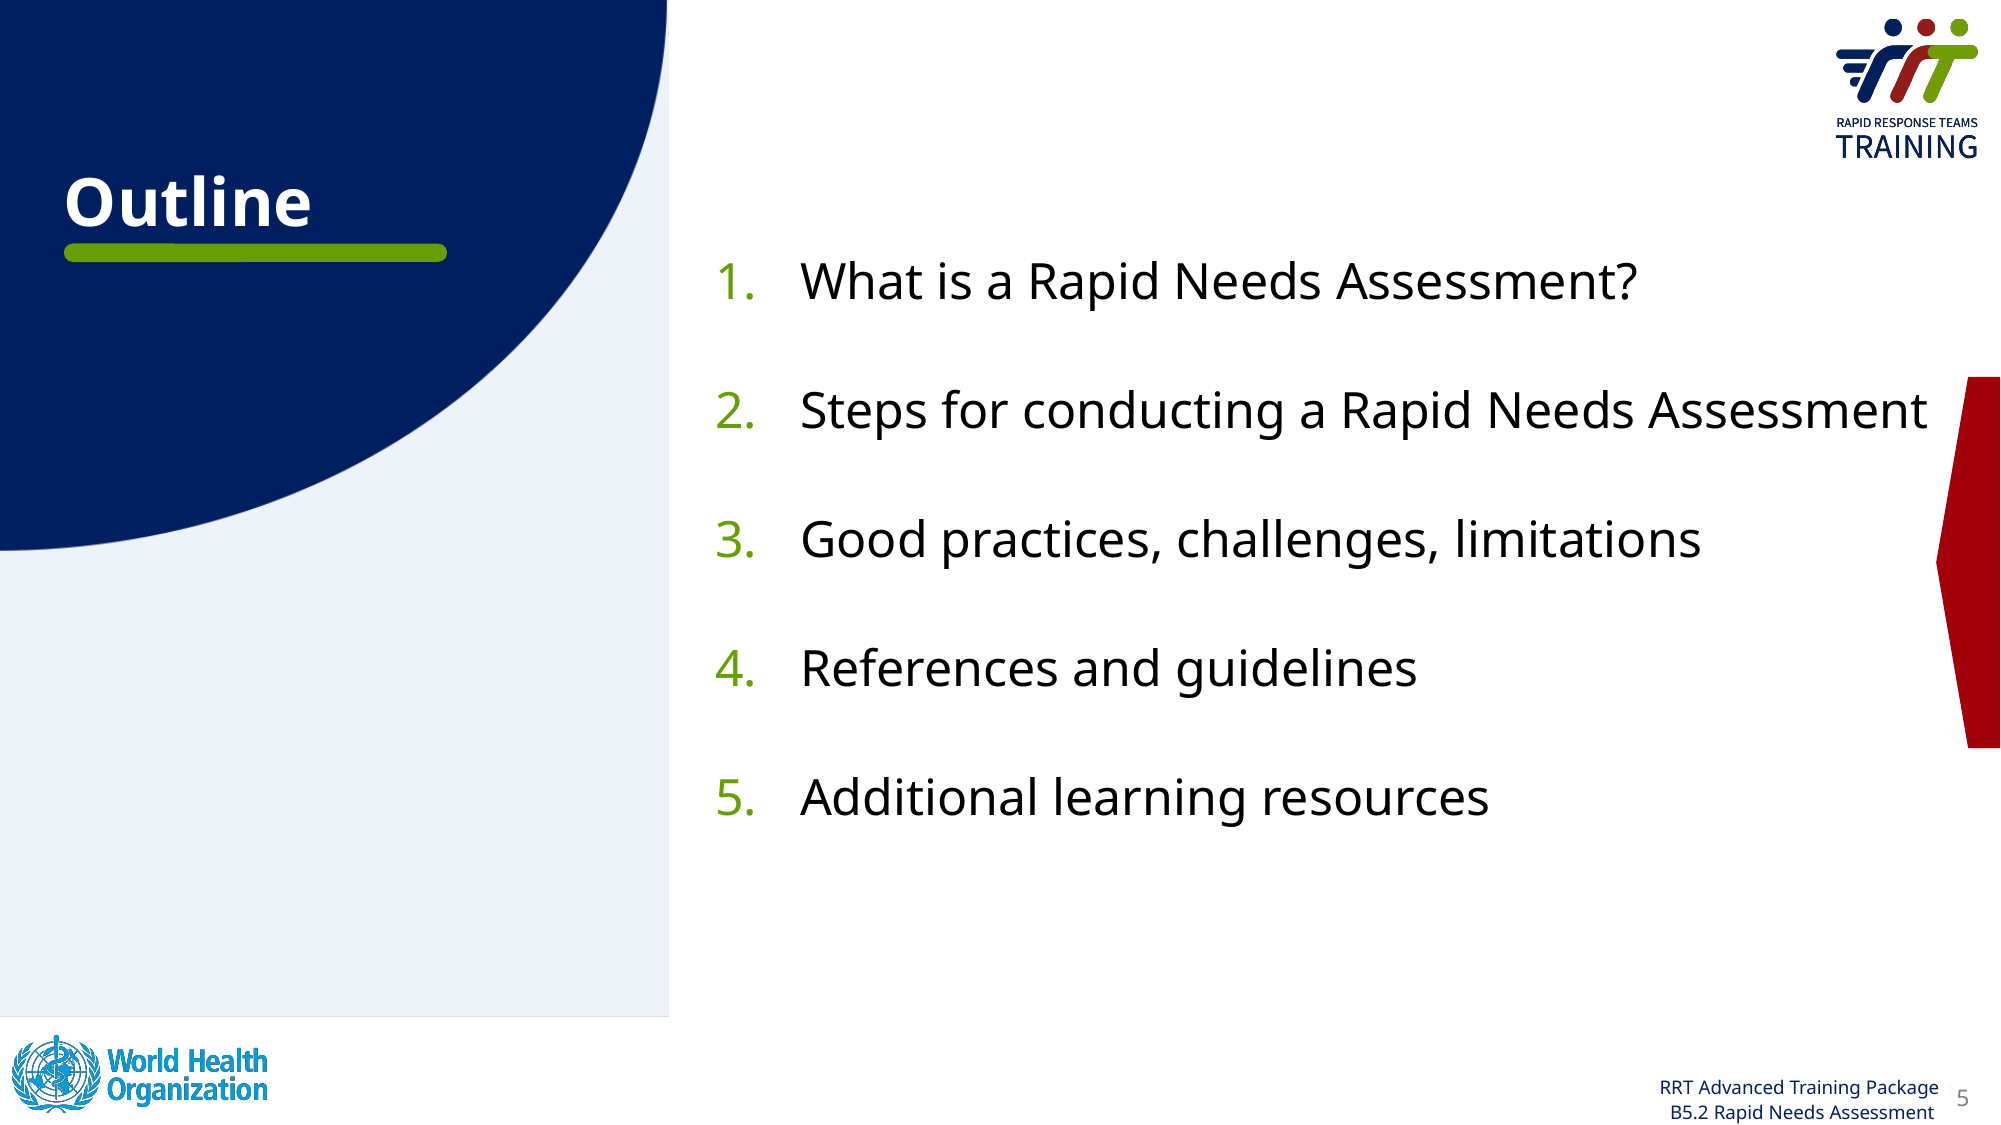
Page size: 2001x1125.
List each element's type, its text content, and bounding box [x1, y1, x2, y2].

picture [40, 1062, 47, 1070]
picture [30, 1083, 37, 1091]
picture [24, 1054, 36, 1087]
picture [46, 1056, 54, 1062]
picture [36, 1088, 78, 1105]
picture [50, 1108, 62, 1113]
picture [34, 1054, 43, 1078]
picture [71, 1053, 90, 1091]
title Outline [63, 102, 600, 242]
picture [1835, 19, 1978, 167]
picture [12, 1083, 48, 1113]
list What is a Rapid Needs Assessment? Steps for conducting a Rapid Needs Assessment Good practices, challenges, limitations References and guidelines Additional learning resources [714, 256, 1952, 869]
picture [12, 1035, 54, 1068]
picture [22, 1062, 26, 1077]
picture [59, 1035, 267, 1113]
picture [0, 0, 669, 1018]
